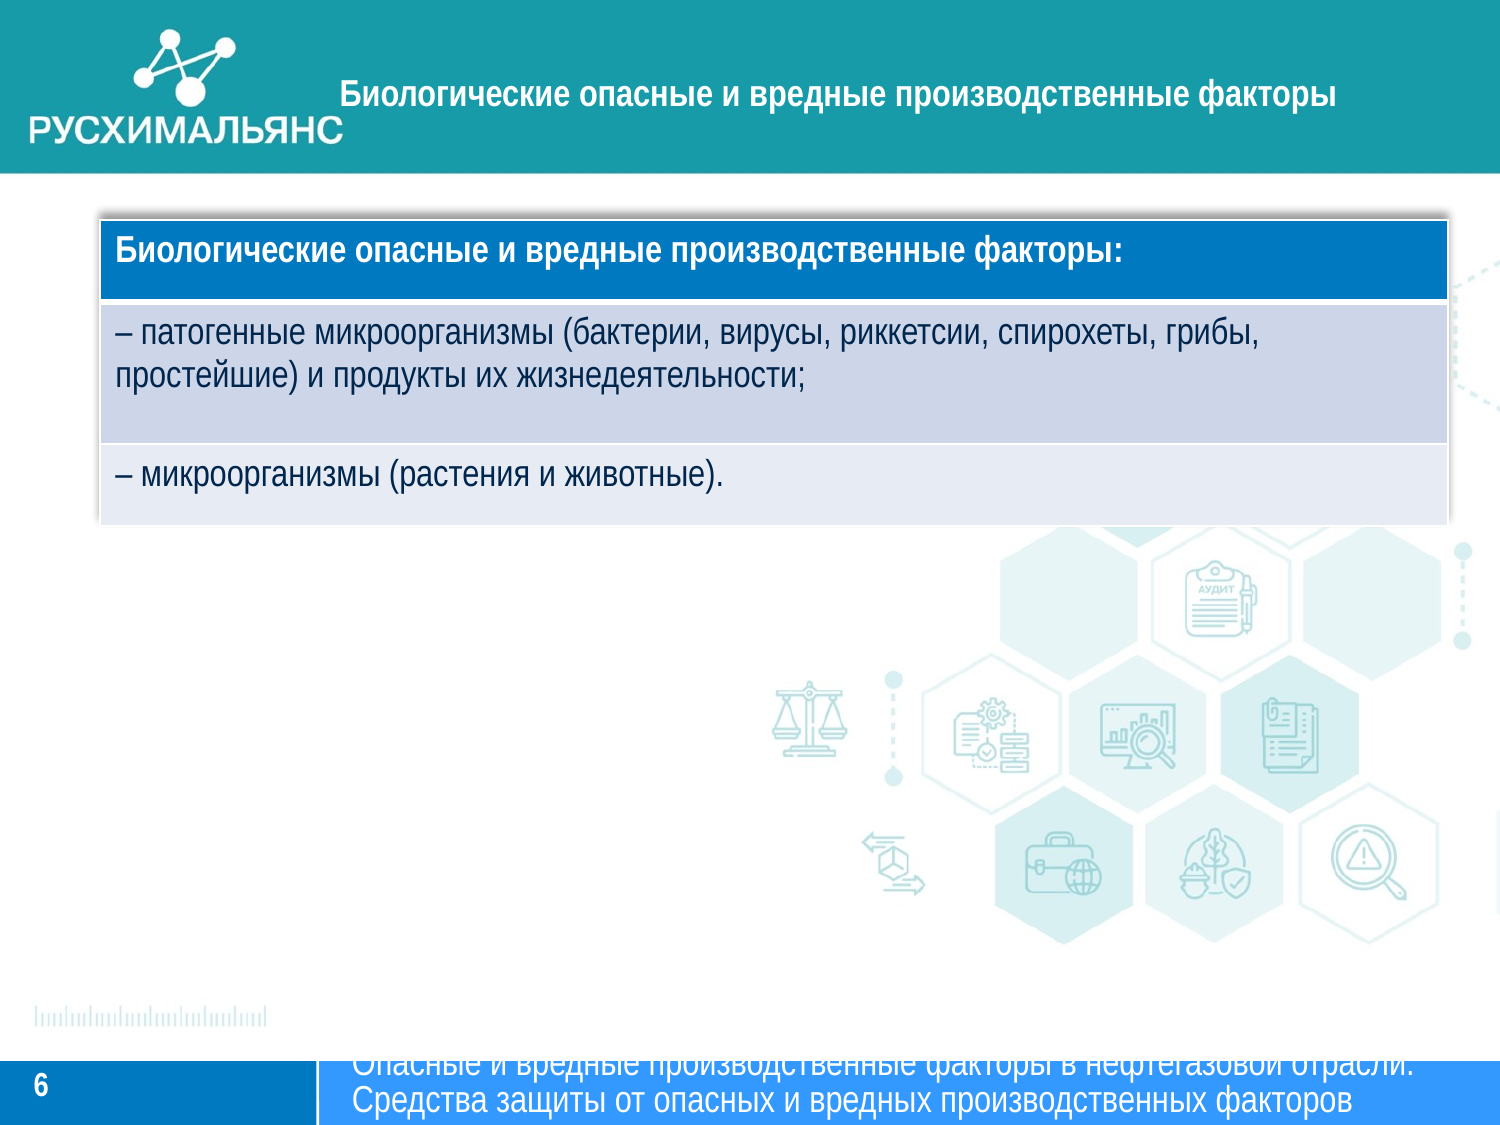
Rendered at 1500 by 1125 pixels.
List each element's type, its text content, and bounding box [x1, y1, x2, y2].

picture [0, 0, 1500, 1061]
slide_number 5 [33, 1068, 278, 1122]
footer Опасные и вредные производственные факторы в нефтегазовой отрасли. Средства защиты от опасных и вредных производственных факторов [351, 1067, 1500, 1122]
